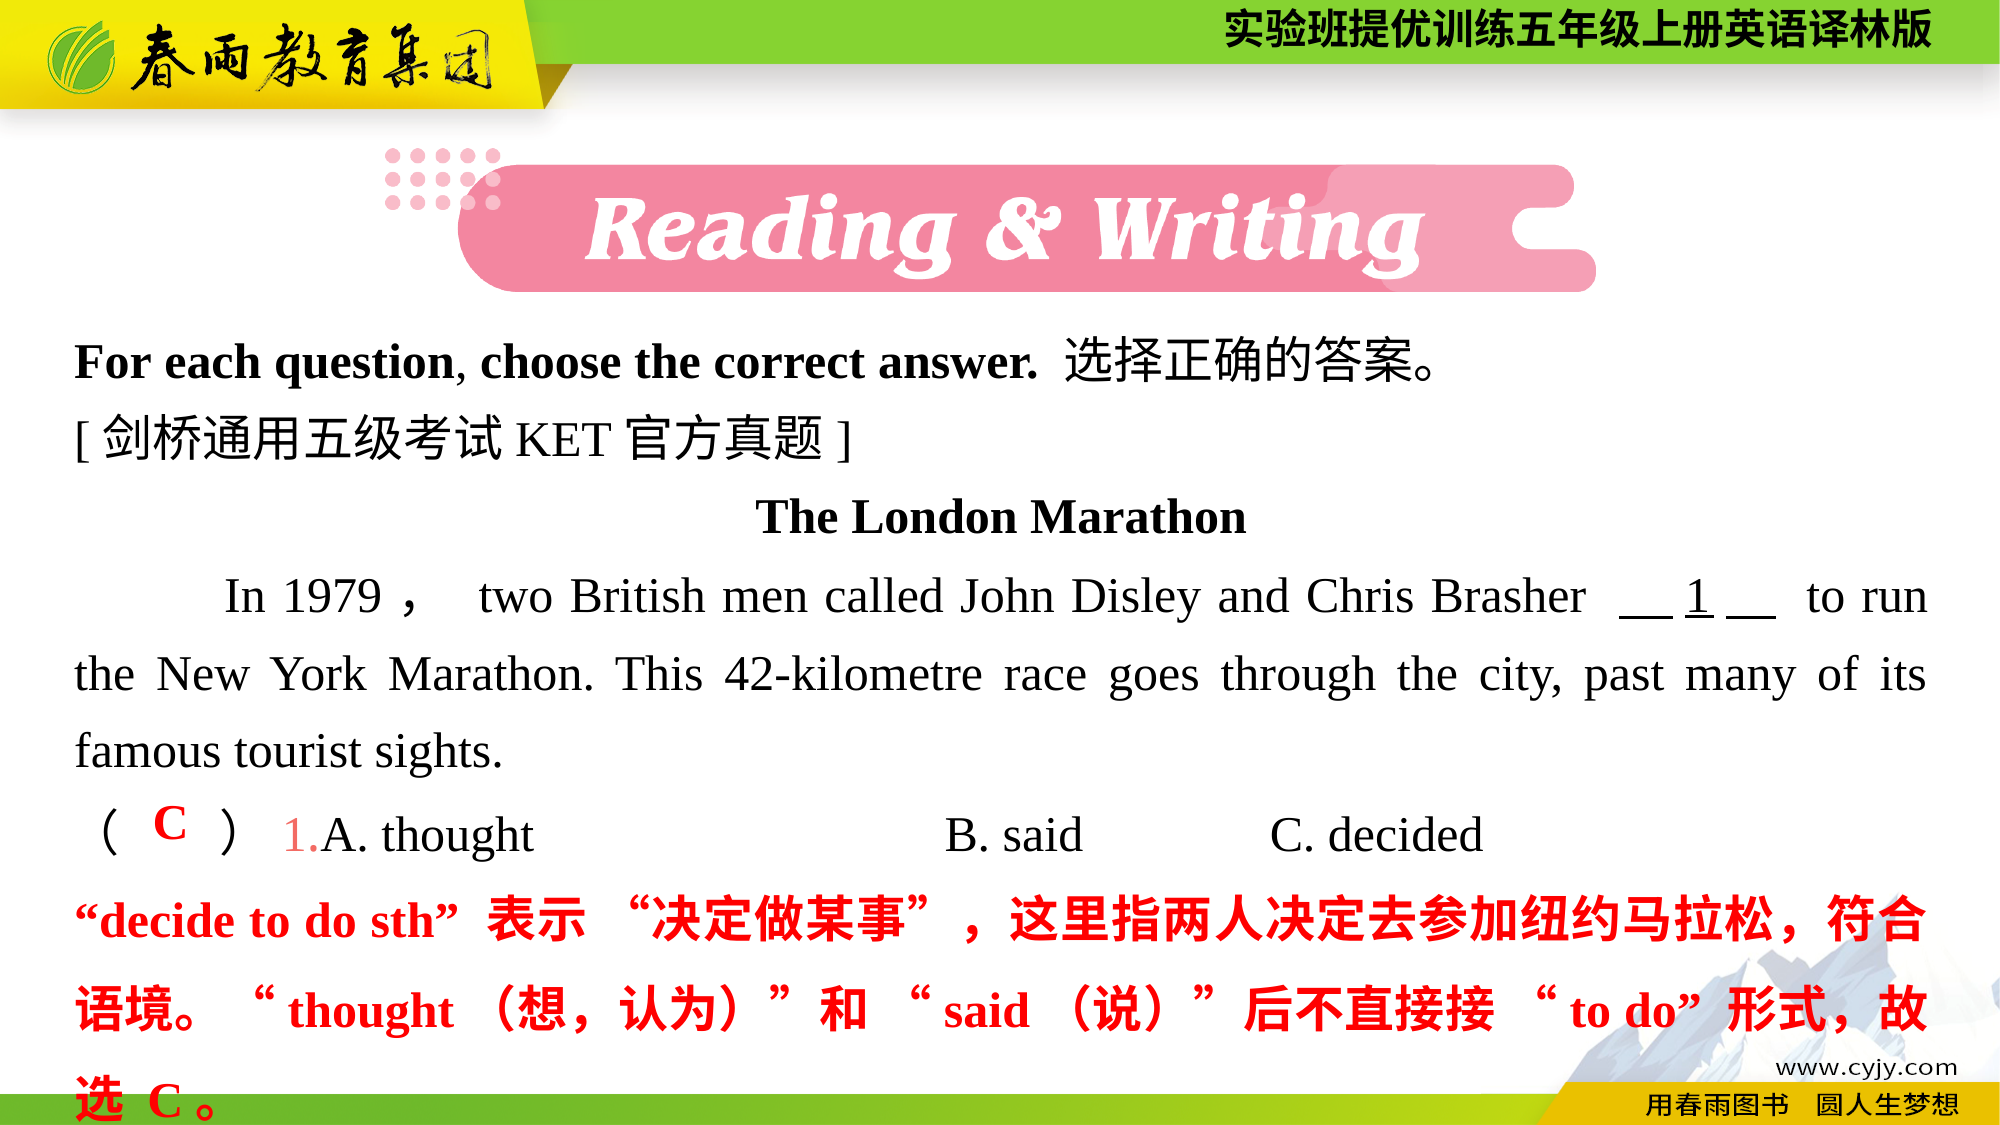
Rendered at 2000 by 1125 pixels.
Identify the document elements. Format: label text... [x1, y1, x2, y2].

picture [0, 0, 2000, 1125]
list For each question, choose the correct answer. 选择正确的答案。 [剑桥通用五级考试KET官方真题] The London Marathon In 1979， two British men called John Disley and Chris Brasher 1 to run the New York Marathon. This 42-kilometre race goes through the city, past many of its famous tourist sights. [59, 302, 1944, 791]
text_box C [137, 782, 204, 857]
text_box “decide to do sth” 表示 “决定做某事”，这里指两人决定去参加纽约马拉松，符合语境。“thought（想，认为）”和 “said（说）”后不直接接 “to do” 形式，故选 C。 [59, 850, 1944, 1125]
text_box （ ）1.A. thought B. said C. decided [54, 764, 1939, 870]
